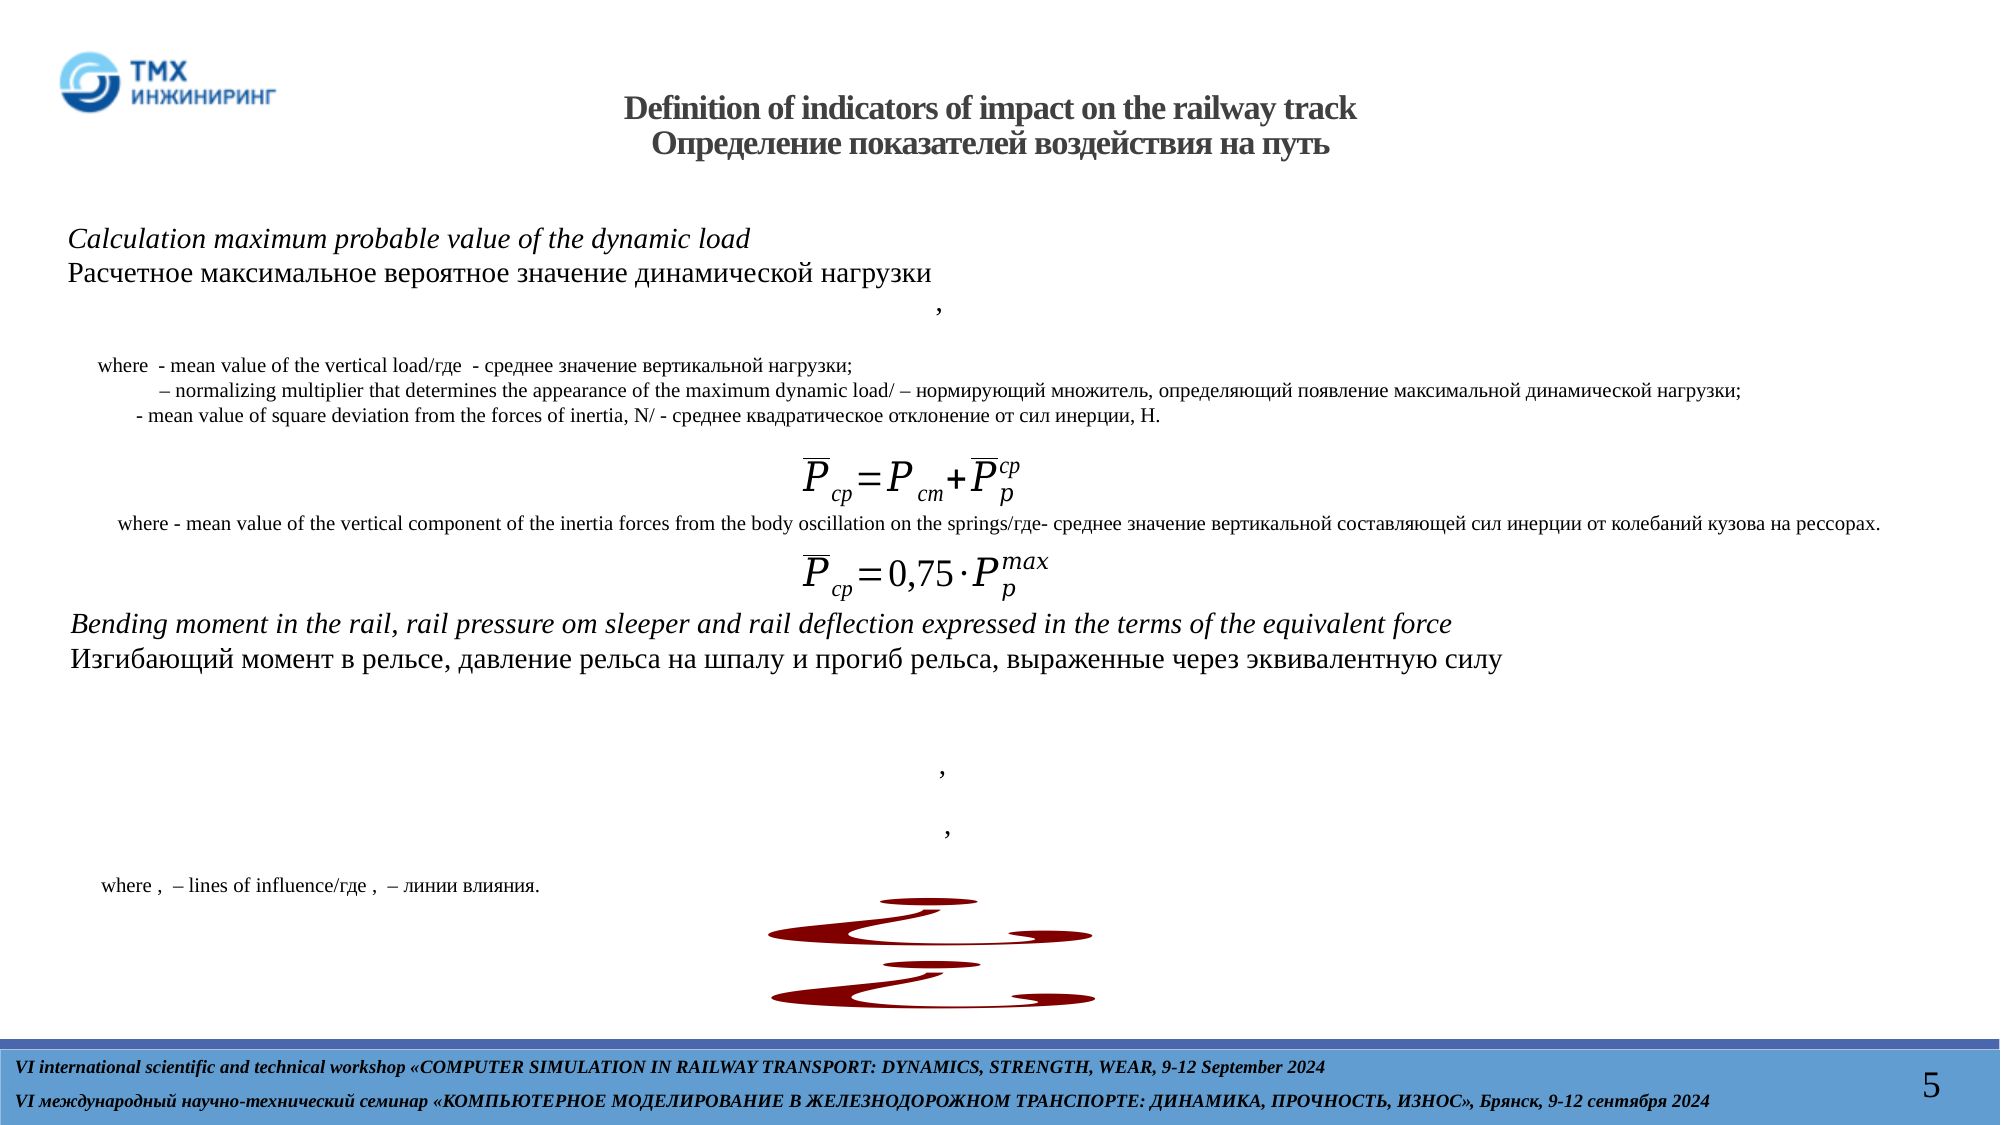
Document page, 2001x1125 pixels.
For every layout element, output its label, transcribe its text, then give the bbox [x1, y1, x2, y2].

text_box VI international scientific and technical workshop «COMPUTER SIMULATION IN RAILWAY TRANSPORT: DYNAMICS, STRENGTH, WEAR, 9-12 September 2024 VI международный научно-технический семинар «КОМПЬЮТЕРНОЕ МОДЕЛИРОВАНИЕ В ЖЕЛЕЗНОДОРОЖНОМ ТРАНСПОРТЕ: ДИНАМИКА, ПРОЧНОСТЬ, ИЗНОС», Брянск, 9-12 сентября 2024 [0, 1047, 1775, 1119]
picture [53, 46, 307, 119]
text_box Calculation maximum probable value of the dynamic load Расчетное максимальное вероятное значение динамической нагрузки [52, 211, 948, 297]
text_box 5 [1907, 1052, 1956, 1113]
title Definition of indicators of impact on the railway track Определение показателей воздействия на путь [165, 51, 1816, 169]
text_box Bending moment in the rail, rail pressure om sleeper and rail deflection expressed in the terms of the equivalent force Изгибающий момент в рельсе, давление рельса на шпалу и прогиб рельса, выраженные через эквивалентную силу [55, 597, 1519, 683]
